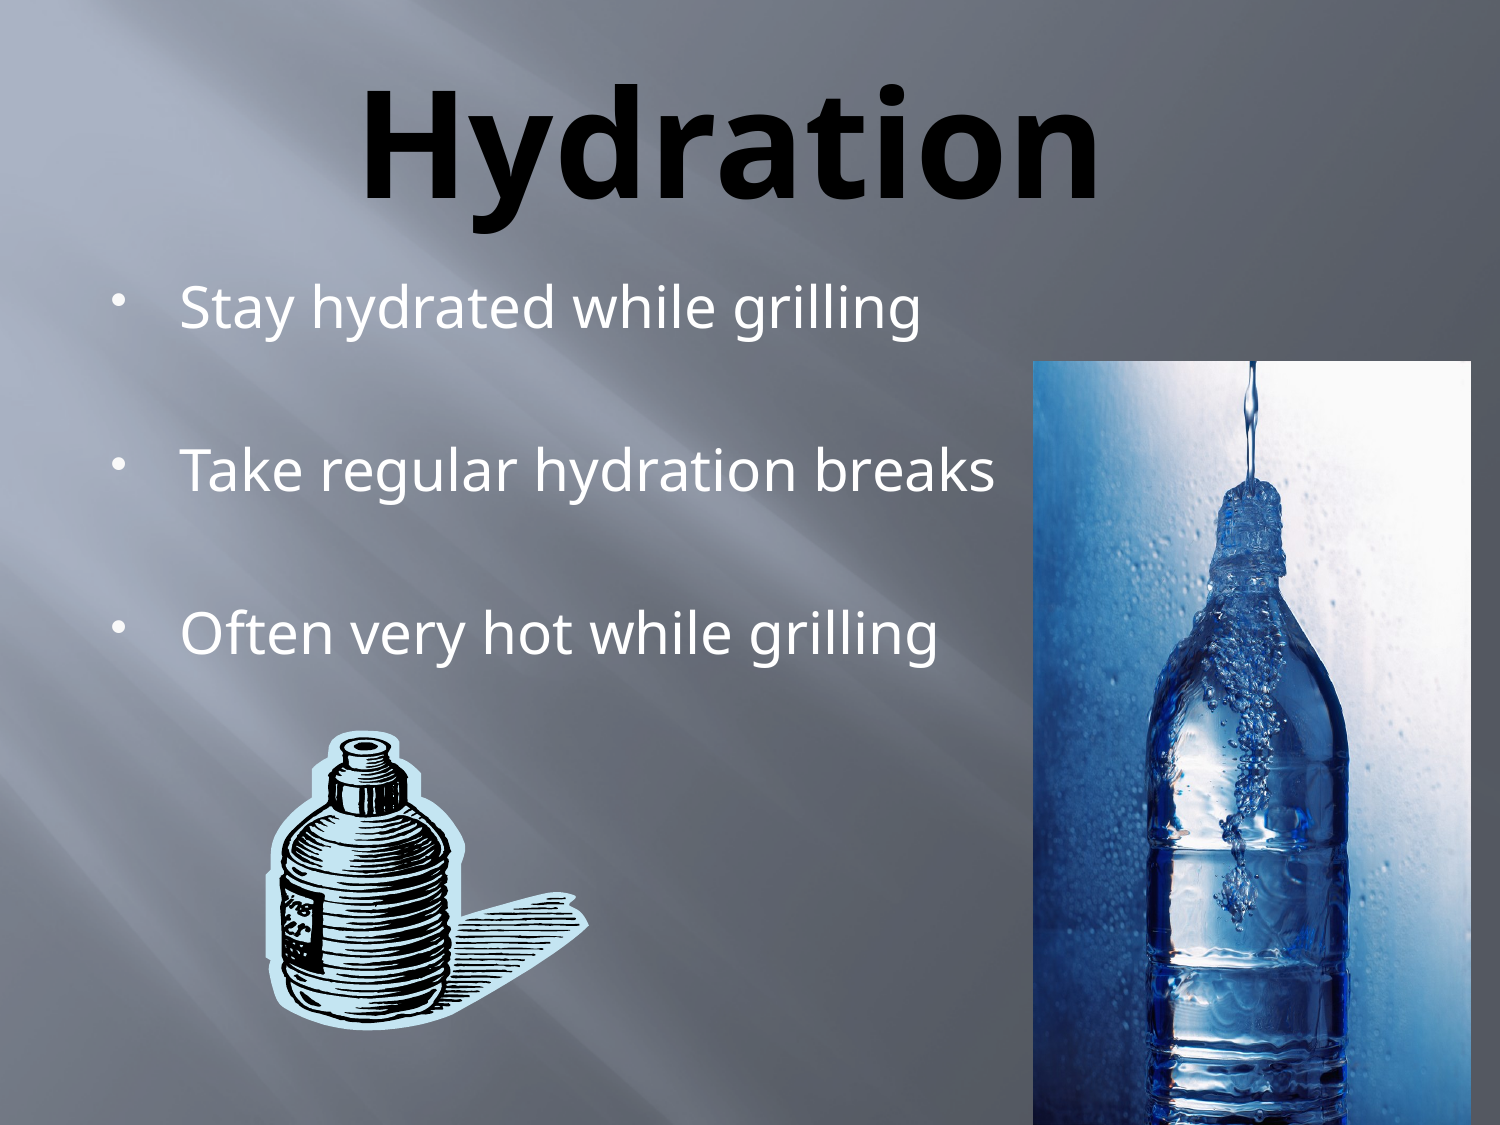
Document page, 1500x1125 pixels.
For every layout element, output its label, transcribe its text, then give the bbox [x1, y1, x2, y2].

list Stay hydrated while grilling Take regular hydration breaks Often very hot while grilling [75, 262, 1425, 1035]
picture [1033, 361, 1471, 1125]
picture [265, 727, 589, 1034]
title Hydration [75, 45, 1425, 233]
